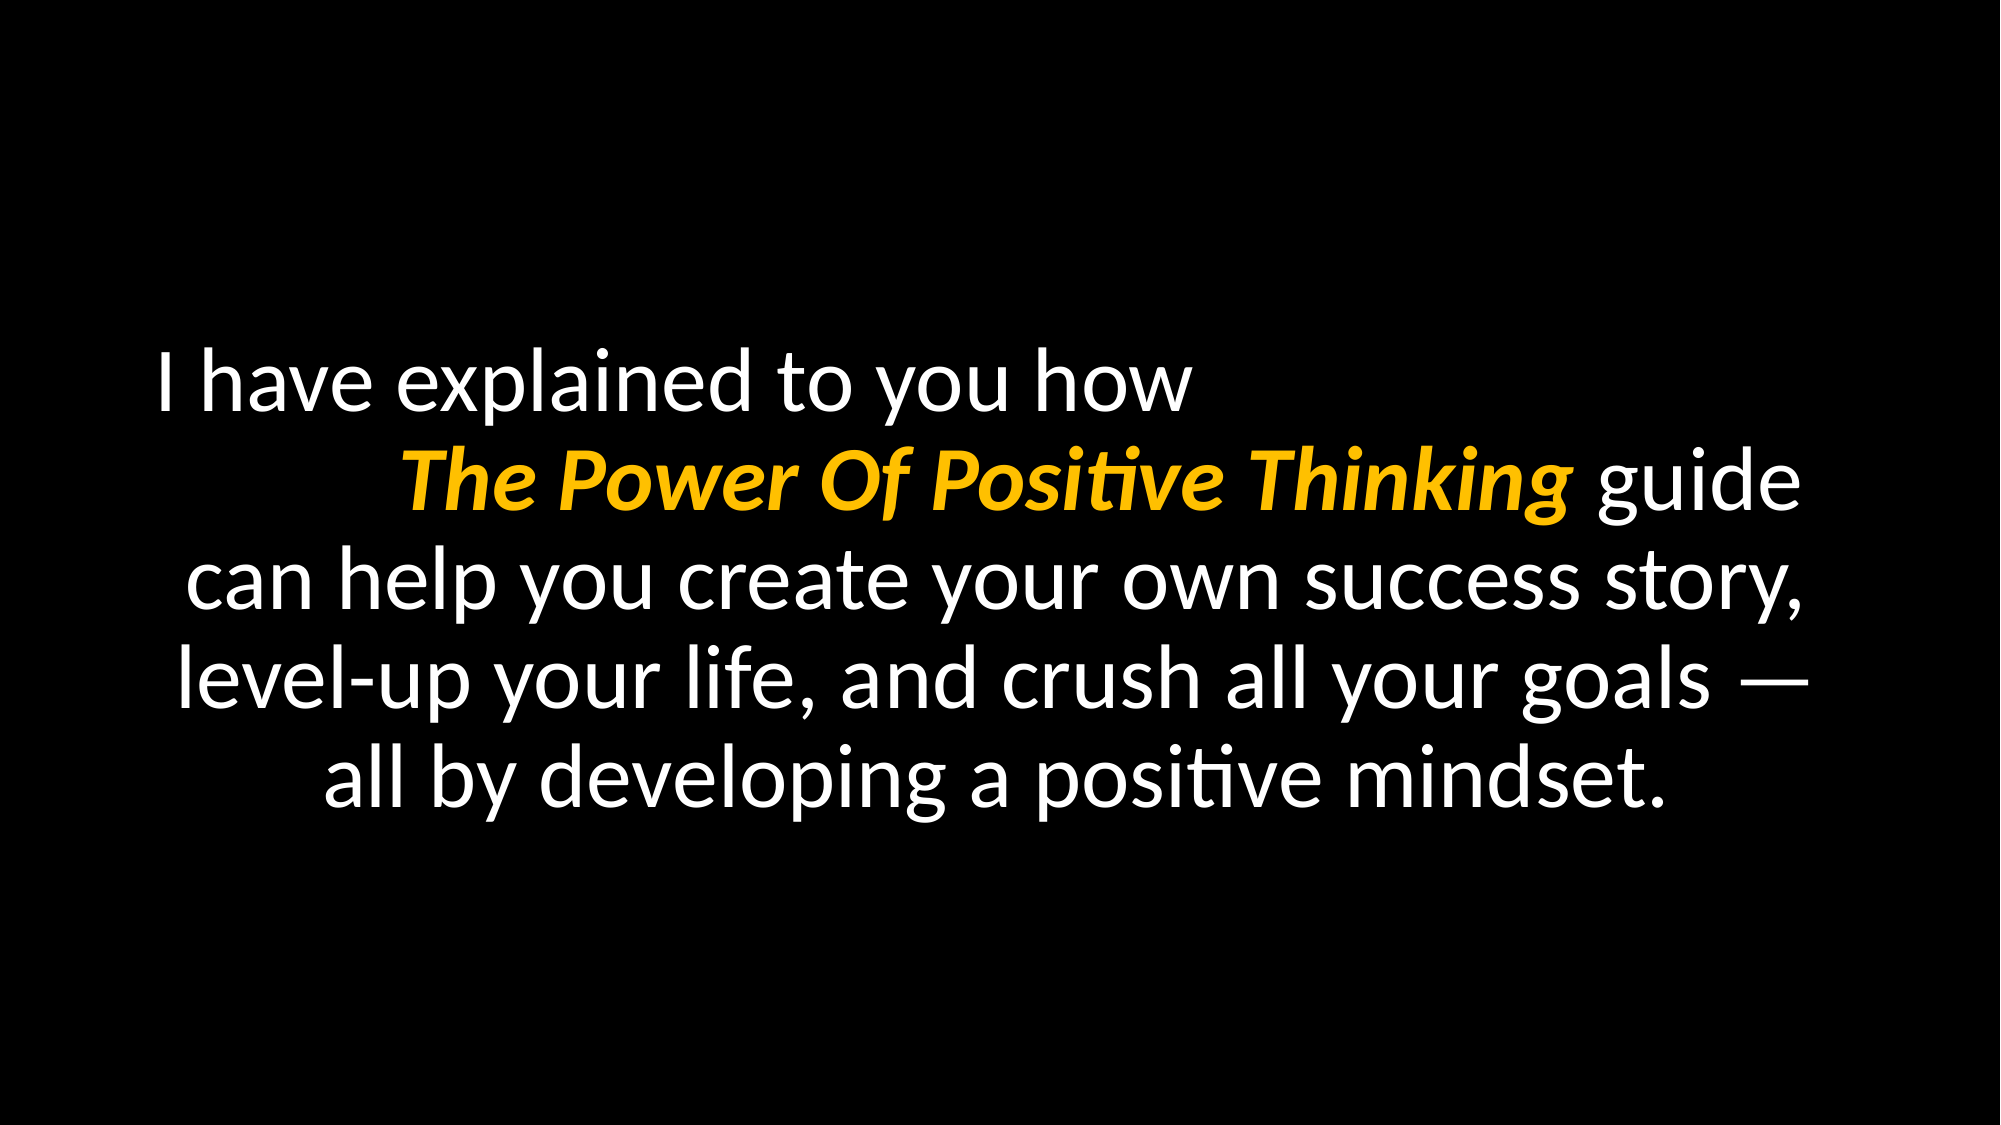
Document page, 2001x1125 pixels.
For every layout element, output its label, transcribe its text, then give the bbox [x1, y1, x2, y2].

list I have explained to you how The Power Of Positive Thinking guide can help you create your own success story, level-up your life, and crush all your goals — all by developing a positive mindset. [134, 324, 1860, 637]
